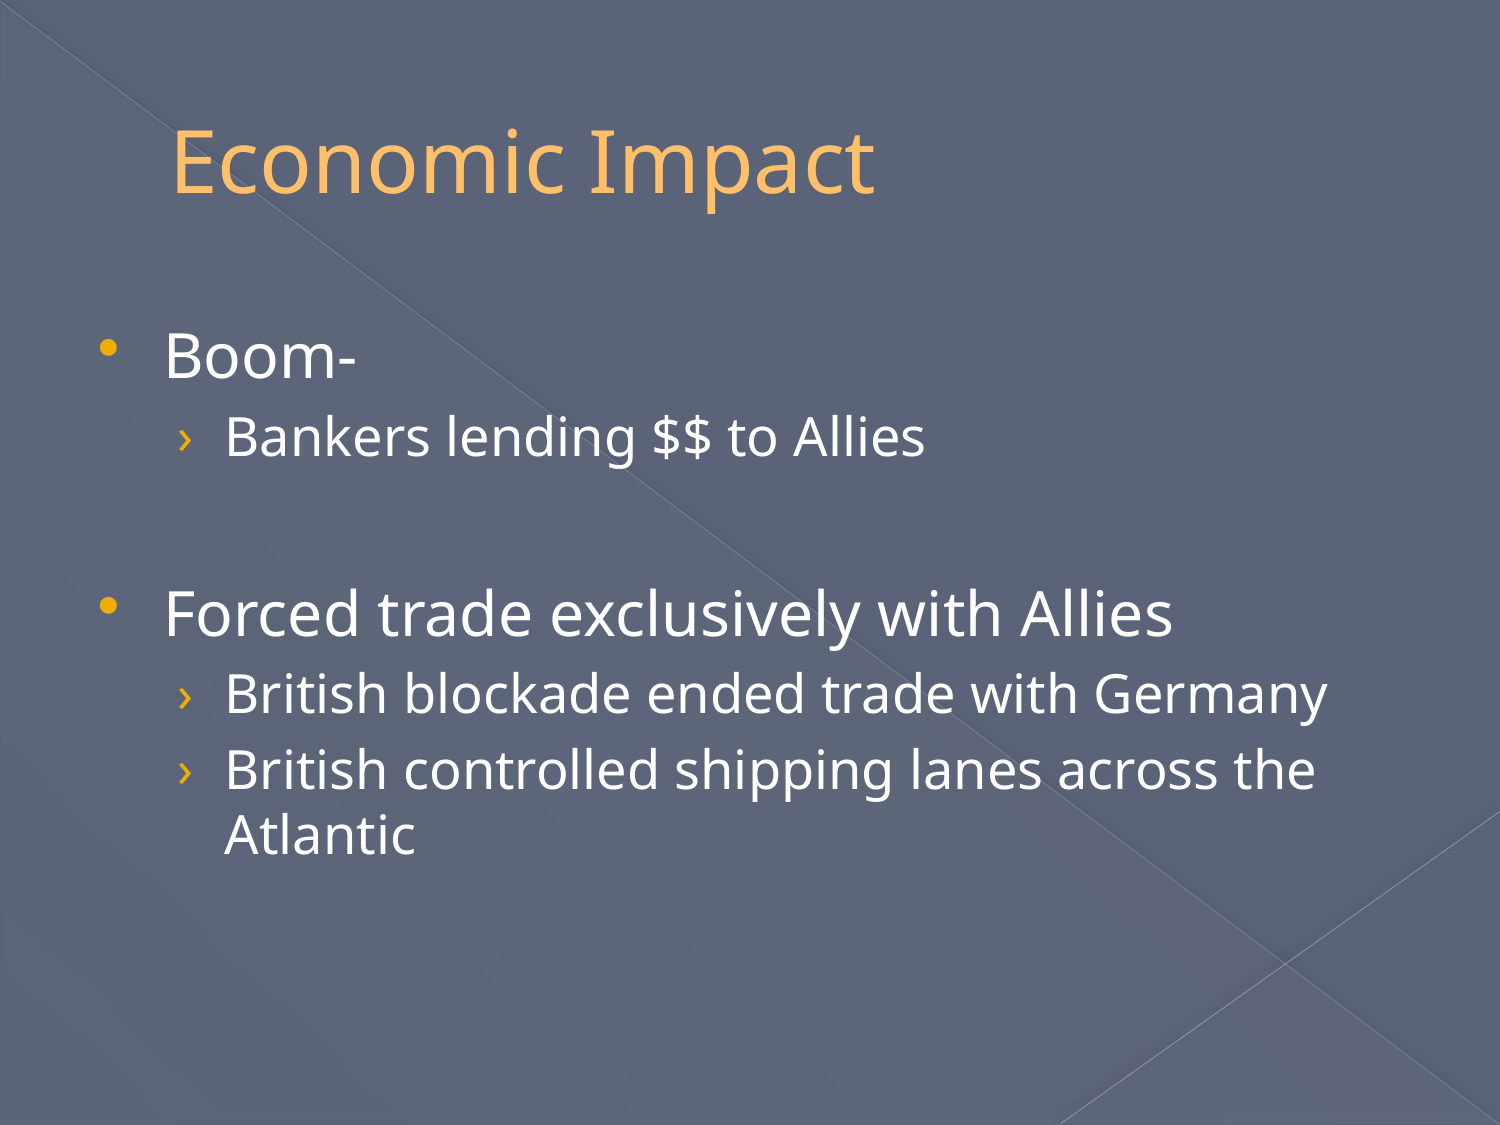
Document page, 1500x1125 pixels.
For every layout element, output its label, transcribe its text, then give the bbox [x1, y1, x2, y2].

title Economic Impact [75, 43, 1425, 274]
list Boom- Bankers lending $$ to Allies Forced trade exclusively with Allies British blockade ended trade with Germany British controlled shipping lanes across the Atlantic [75, 308, 1425, 1059]
